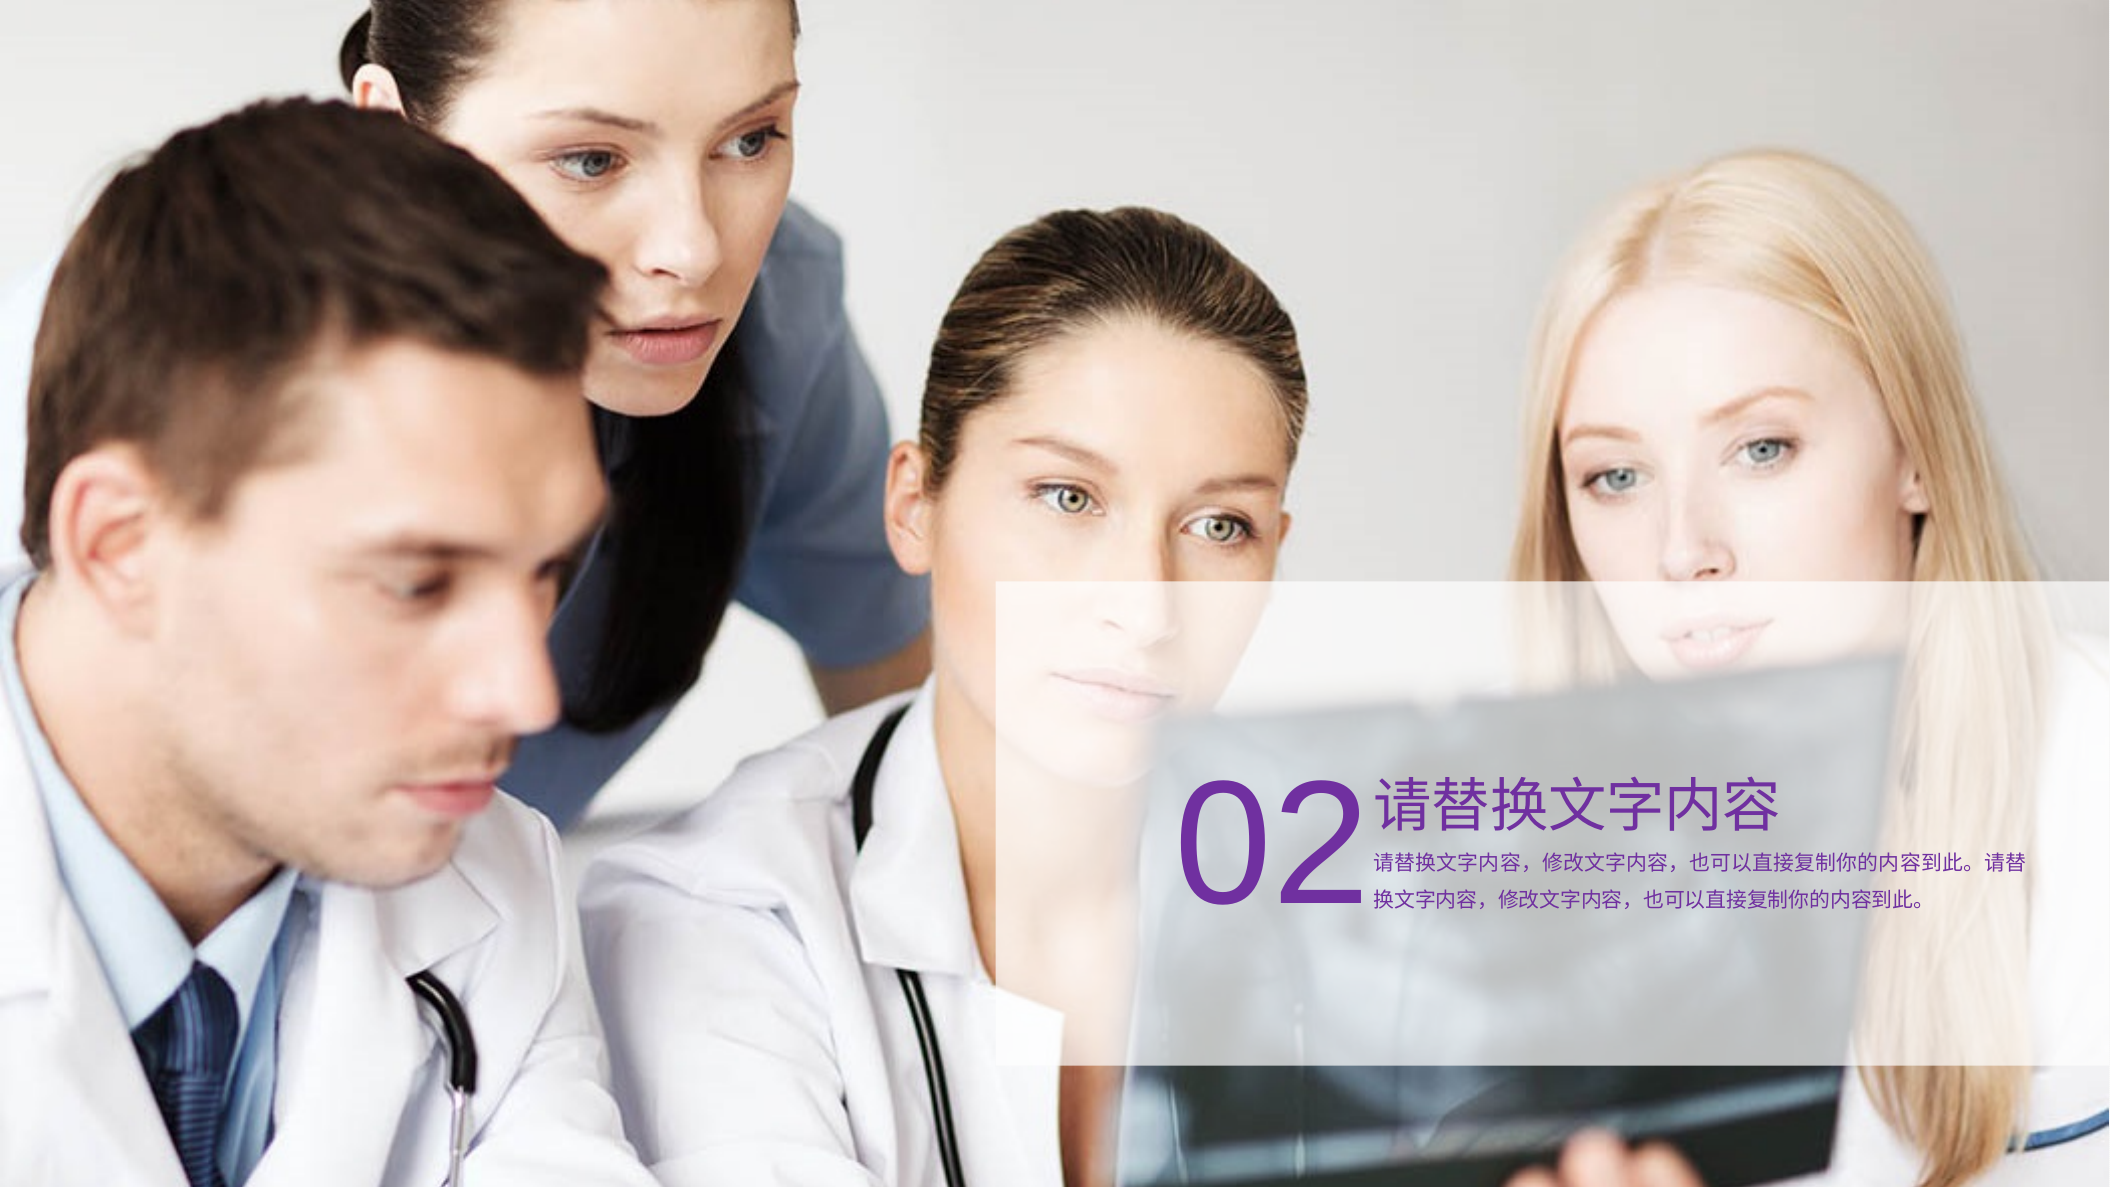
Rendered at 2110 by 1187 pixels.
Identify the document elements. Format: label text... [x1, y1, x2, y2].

text_box [995, 580, 2110, 1067]
text_box 请替换文字内容，修改文字内容，也可以直接复制你的内容到此。请替换文字内容，修改文字内容，也可以直接复制你的内容到此。 [1373, 837, 2027, 913]
text_box 请替换文字内容 [1373, 746, 1842, 837]
text_box 02 [1128, 720, 1417, 946]
text_box [0, 0, 2110, 1187]
